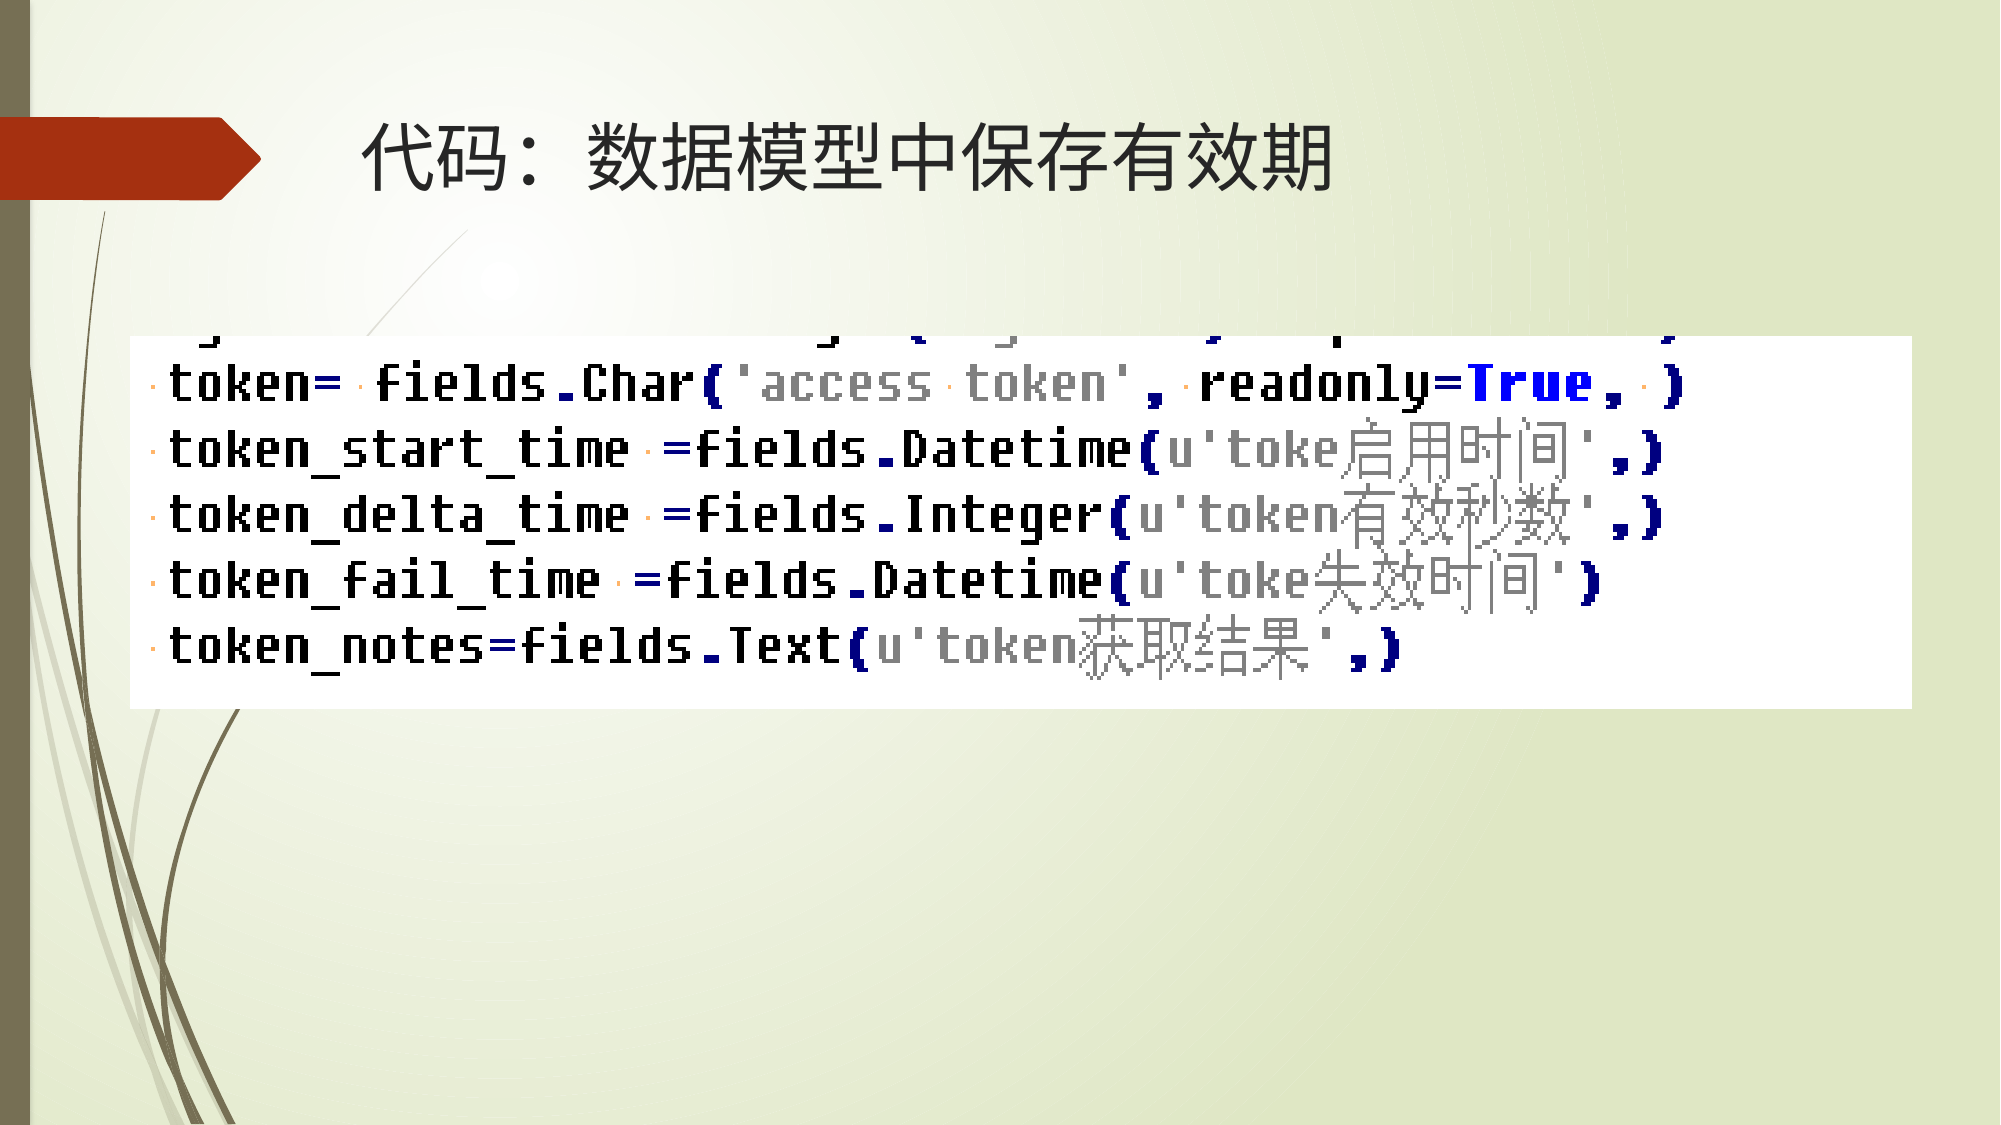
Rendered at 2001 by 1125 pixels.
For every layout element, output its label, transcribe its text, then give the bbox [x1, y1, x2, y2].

title 代码：数据模型中保存有效期 [345, 102, 1808, 313]
picture [130, 335, 1912, 709]
